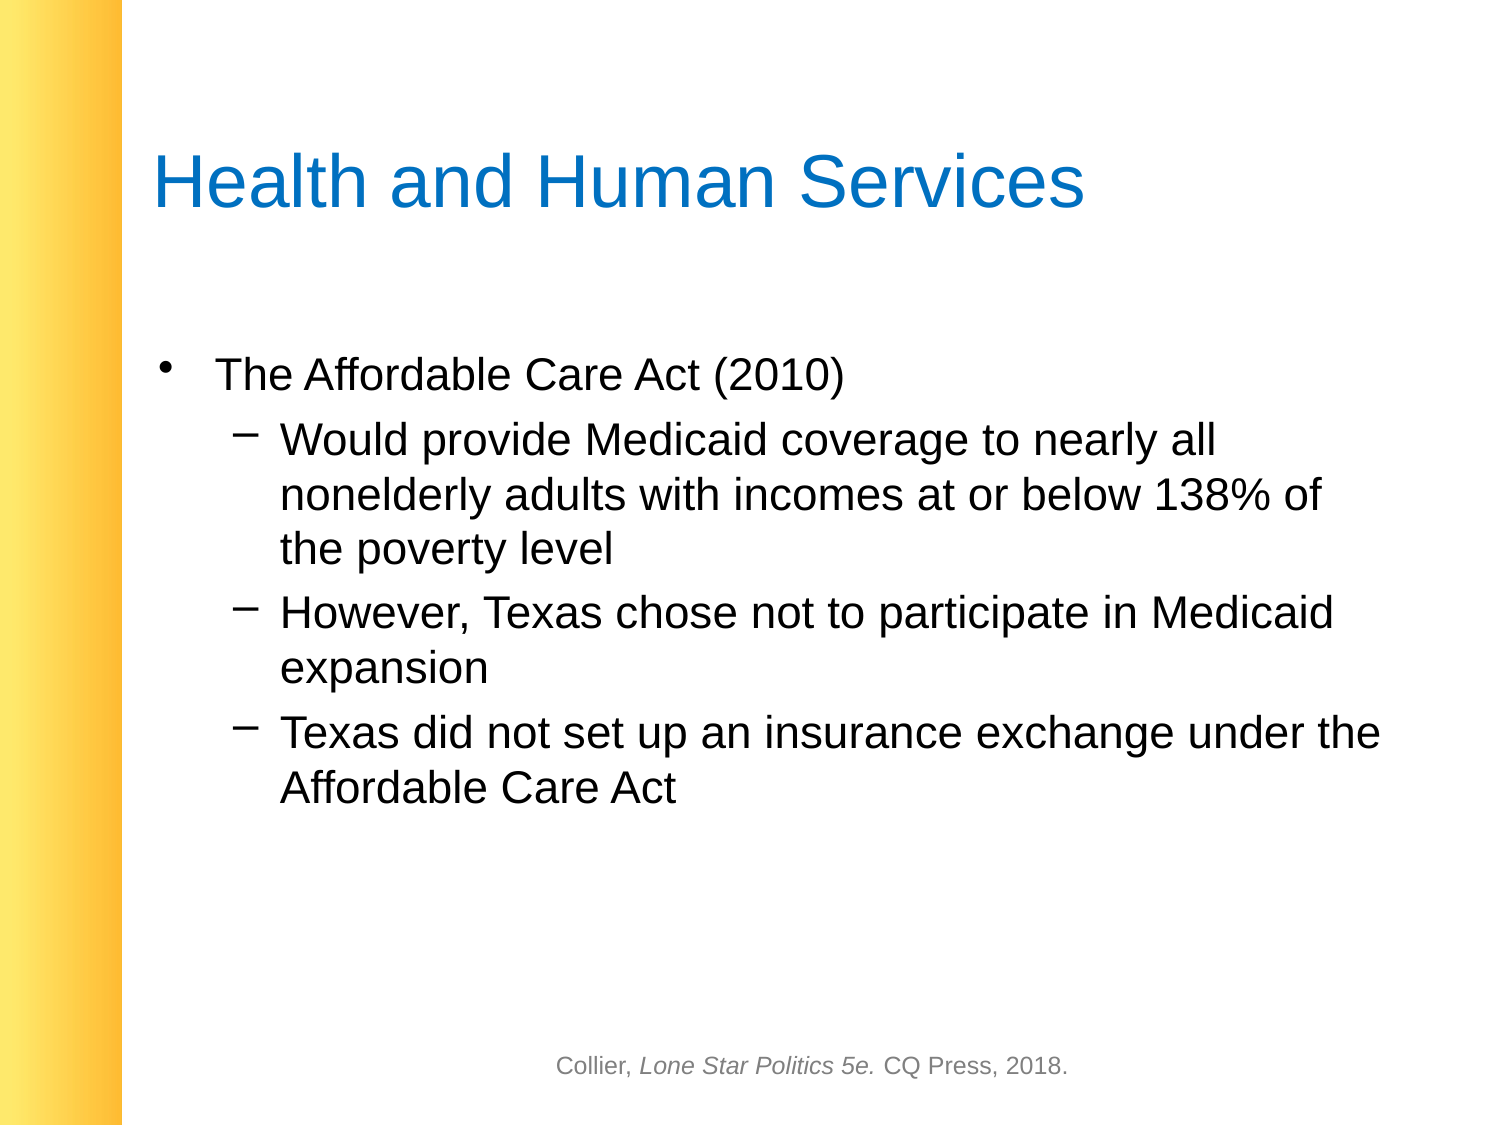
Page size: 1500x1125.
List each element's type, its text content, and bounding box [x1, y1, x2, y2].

picture [0, 0, 1500, 1125]
list The Affordable Care Act (2010) Would provide Medicaid coverage to nearly all nonelderly adults with incomes at or below 138% of the poverty level However, Texas chose not to participate in Medicaid expansion Texas did not set up an insurance exchange under the Affordable Care Act [143, 337, 1413, 1013]
text_box Collier, Lone Star Politics 5e. CQ Press, 2018. [525, 1042, 1100, 1087]
title Health and Human Services [137, 125, 1450, 313]
